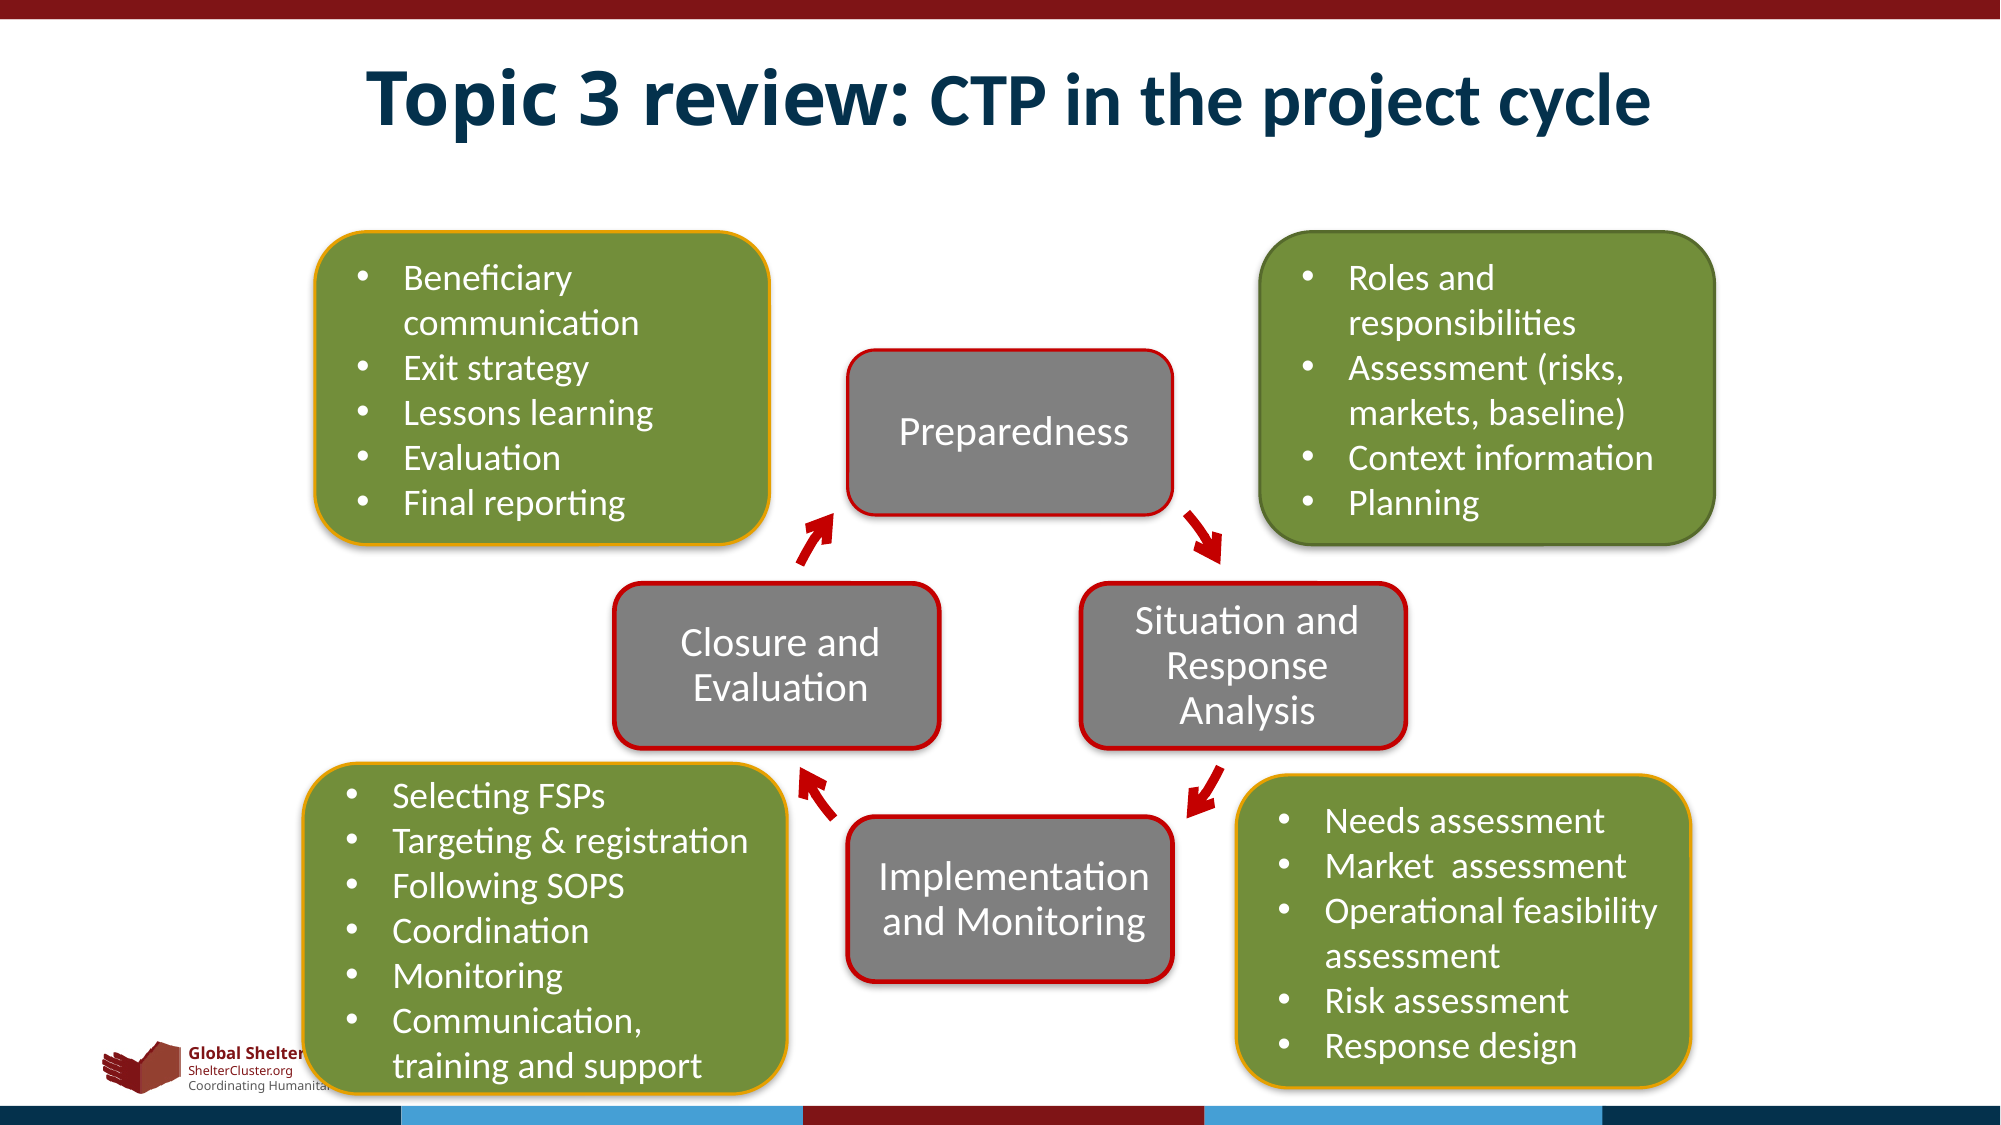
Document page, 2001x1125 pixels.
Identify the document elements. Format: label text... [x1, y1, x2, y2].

text_box Roles and responsibilities Assessment (risks, markets, baseline) Context information Planning [1259, 230, 1716, 540]
picture [102, 1041, 181, 1094]
text_box Selecting FSPs Targeting & registration Following SOPS Coordination Monitoring Communication, training and support [302, 768, 788, 1095]
title Topic 3 review: CTP in the project cycle [234, 42, 1785, 220]
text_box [338, 361, 1683, 971]
text_box Beneficiary communication Exit strategy Lessons learning Evaluation Final reporting [314, 230, 771, 534]
text_box Needs assessment Market assessment Operational feasibility assessment Risk assessment Response design [1235, 805, 1692, 1089]
